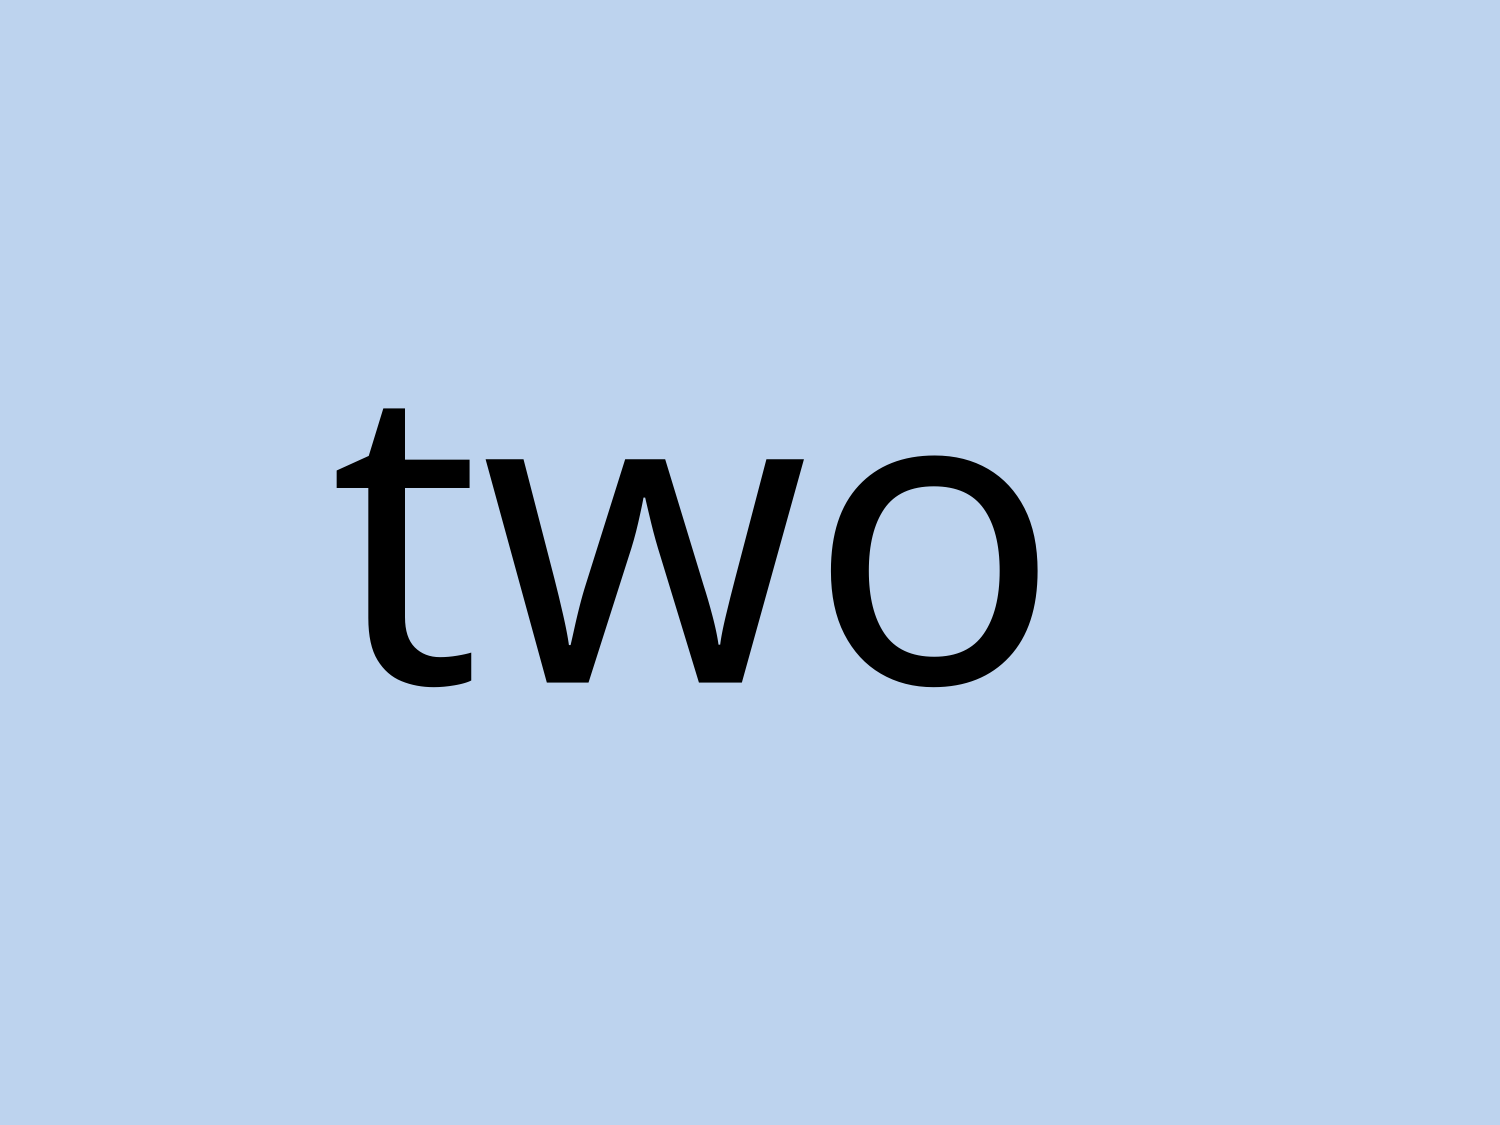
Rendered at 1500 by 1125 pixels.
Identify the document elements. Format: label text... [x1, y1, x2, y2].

text_box two [41, 259, 1459, 775]
